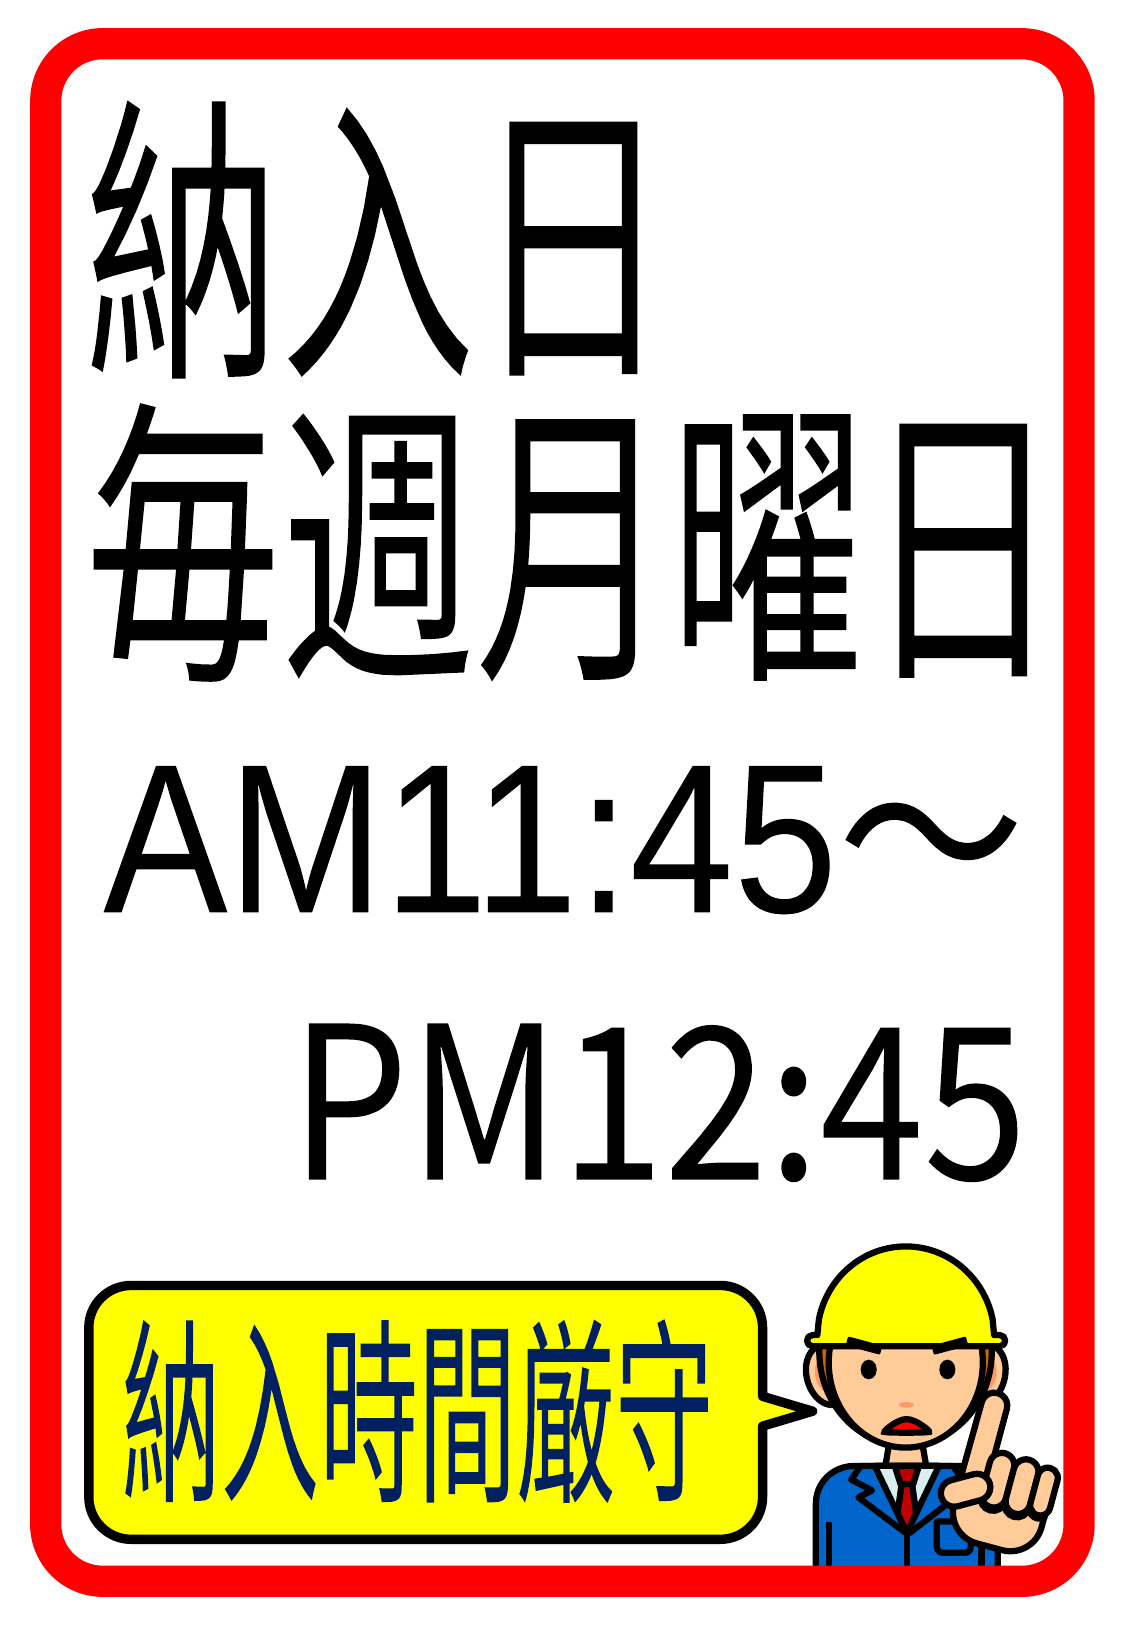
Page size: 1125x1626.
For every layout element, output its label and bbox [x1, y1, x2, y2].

text_box [806, 1246, 1058, 1578]
text_box [43, 41, 1082, 1584]
text_box [86, 1283, 801, 1542]
